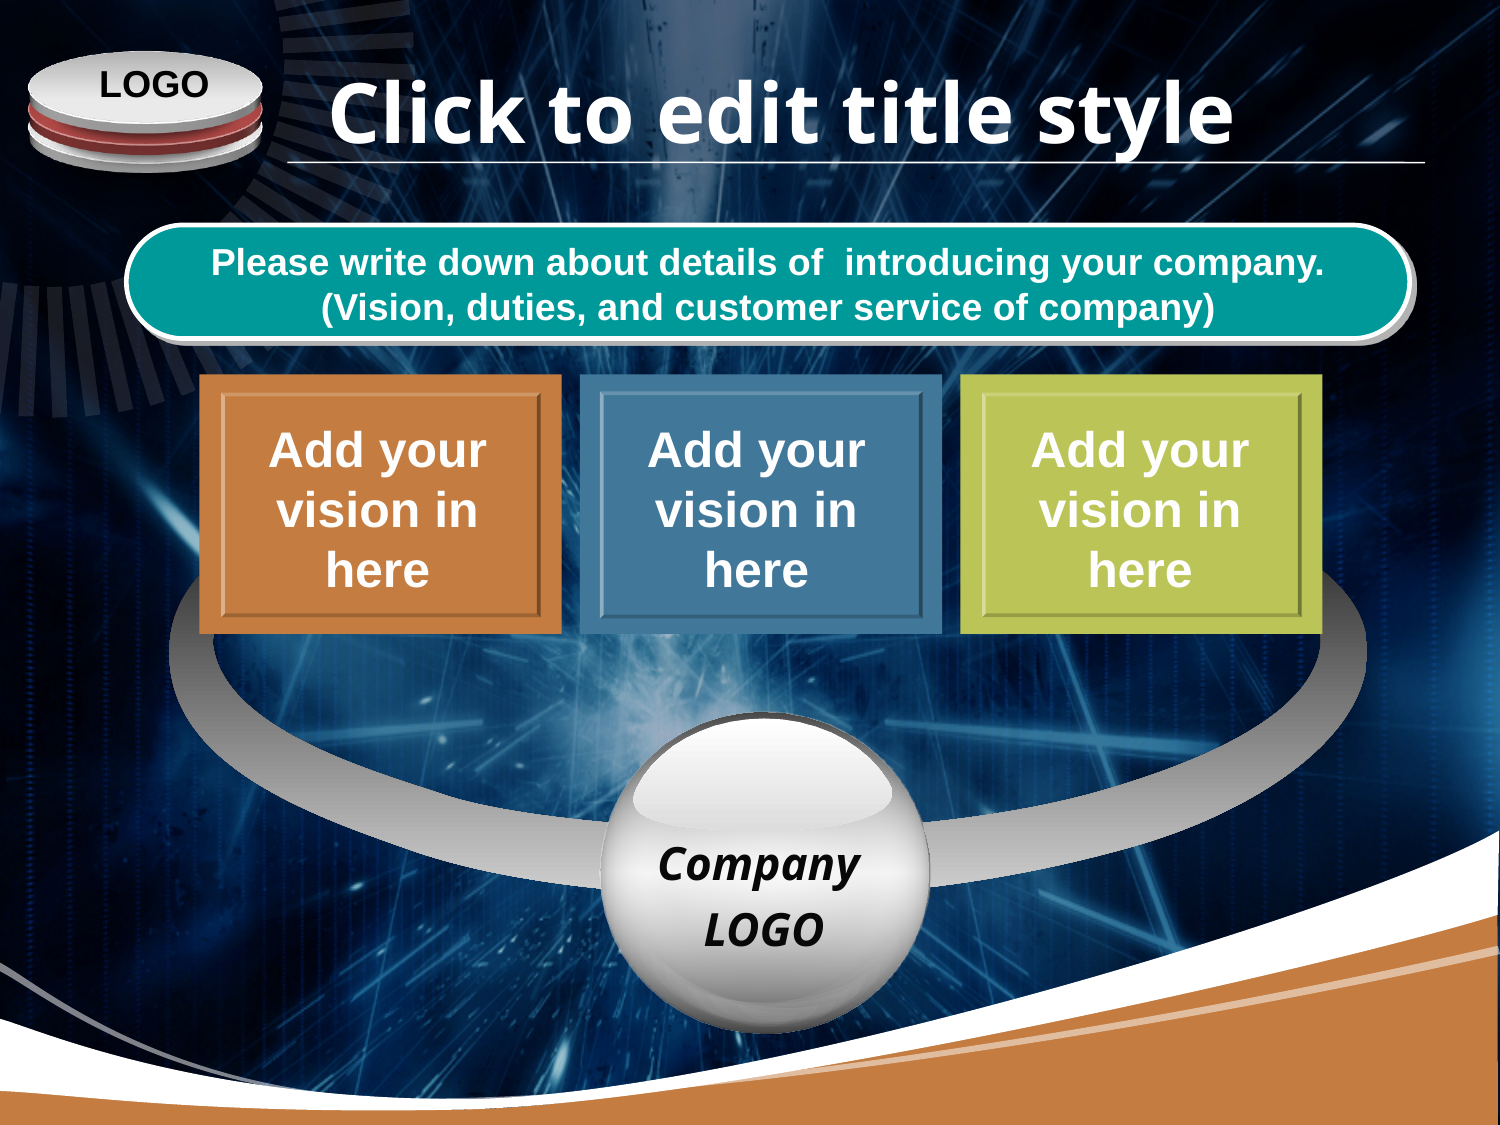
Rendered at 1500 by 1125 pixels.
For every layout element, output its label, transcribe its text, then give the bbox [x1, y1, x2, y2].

picture [0, 0, 1500, 1098]
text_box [598, 711, 931, 1034]
text_box Please write down about details of introducing your company. (Vision, duties, and customer service of company) [187, 230, 1350, 336]
text_box [982, 392, 1302, 618]
text_box [169, 575, 593, 888]
text_box [937, 571, 1368, 887]
text_box Add your vision in here [251, 410, 504, 606]
text_box [221, 392, 541, 618]
text_box [579, 374, 943, 634]
text_box [126, 224, 1410, 339]
title Click to edit title style [312, 37, 1425, 183]
text_box [960, 374, 1323, 634]
text_box [599, 391, 923, 619]
text_box [0, 962, 299, 1089]
text_box Add your vision in here [630, 410, 883, 606]
text_box Add your vision in here [1014, 410, 1266, 606]
picture [0, 972, 234, 1080]
text_box [199, 374, 562, 634]
